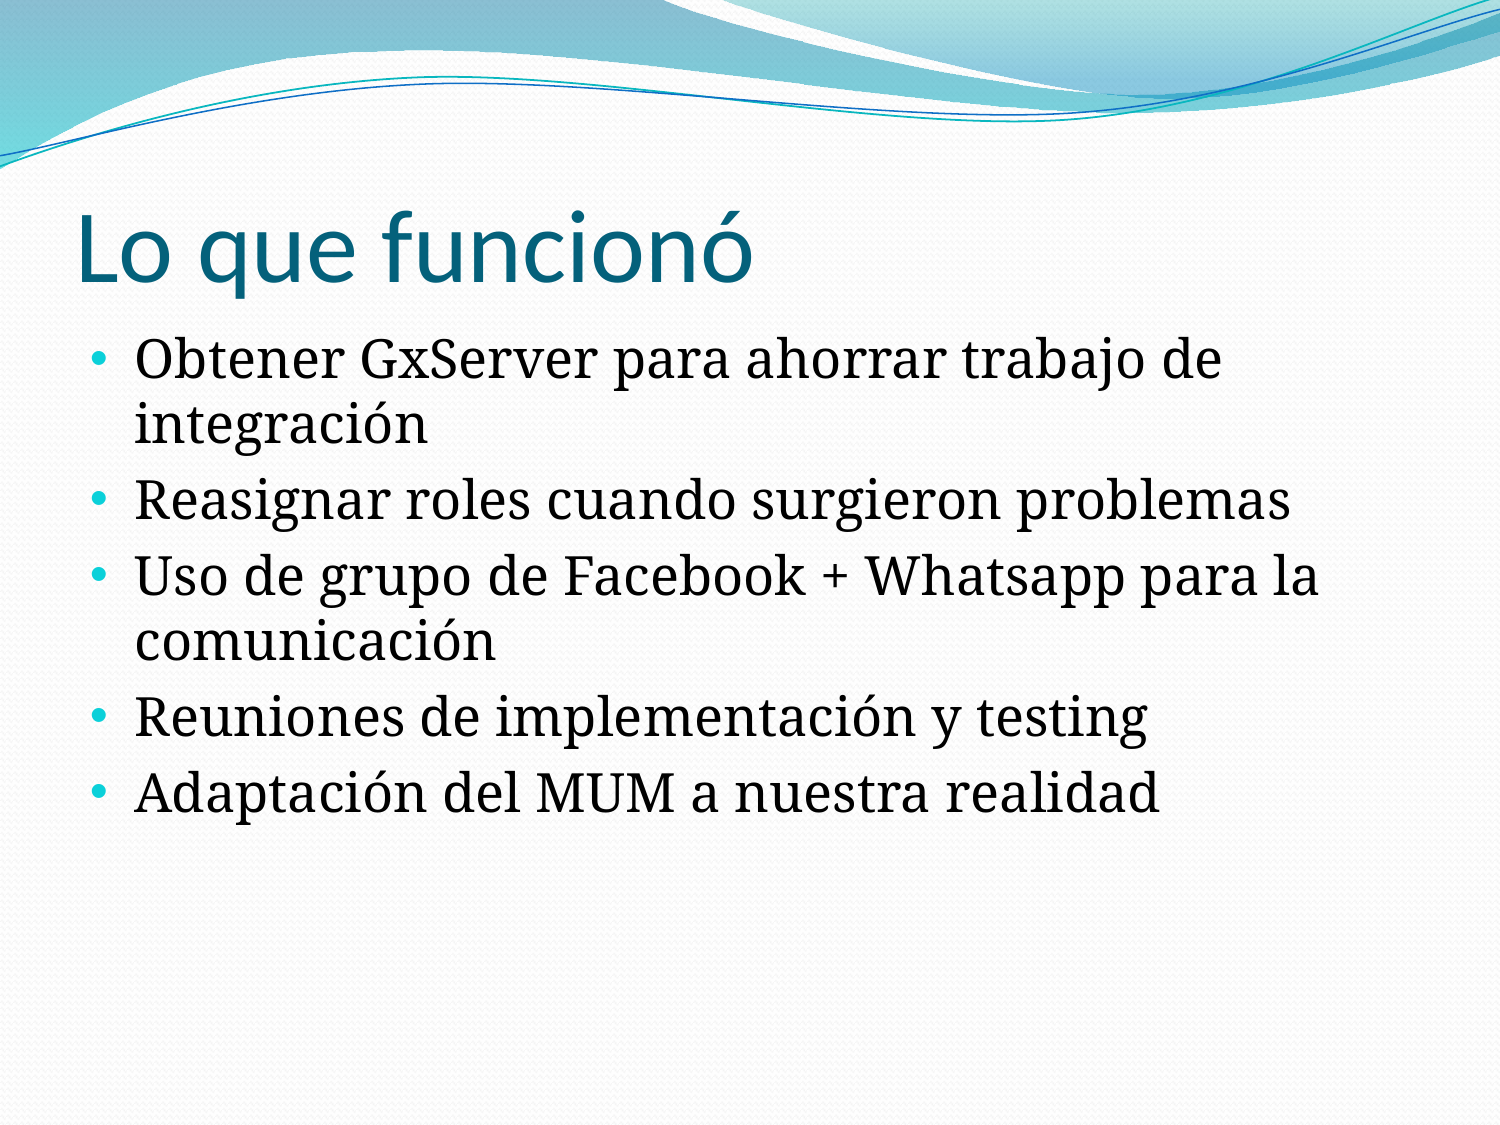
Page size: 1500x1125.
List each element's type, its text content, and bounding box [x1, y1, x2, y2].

title Lo que funcionó [75, 115, 1425, 303]
list Obtener GxServer para ahorrar trabajo de integración Reasignar roles cuando surgieron problemas Uso de grupo de Facebook + Whatsapp para la comunicación Reuniones de implementación y testing Adaptación del MUM a nuestra realidad [75, 317, 1425, 1038]
